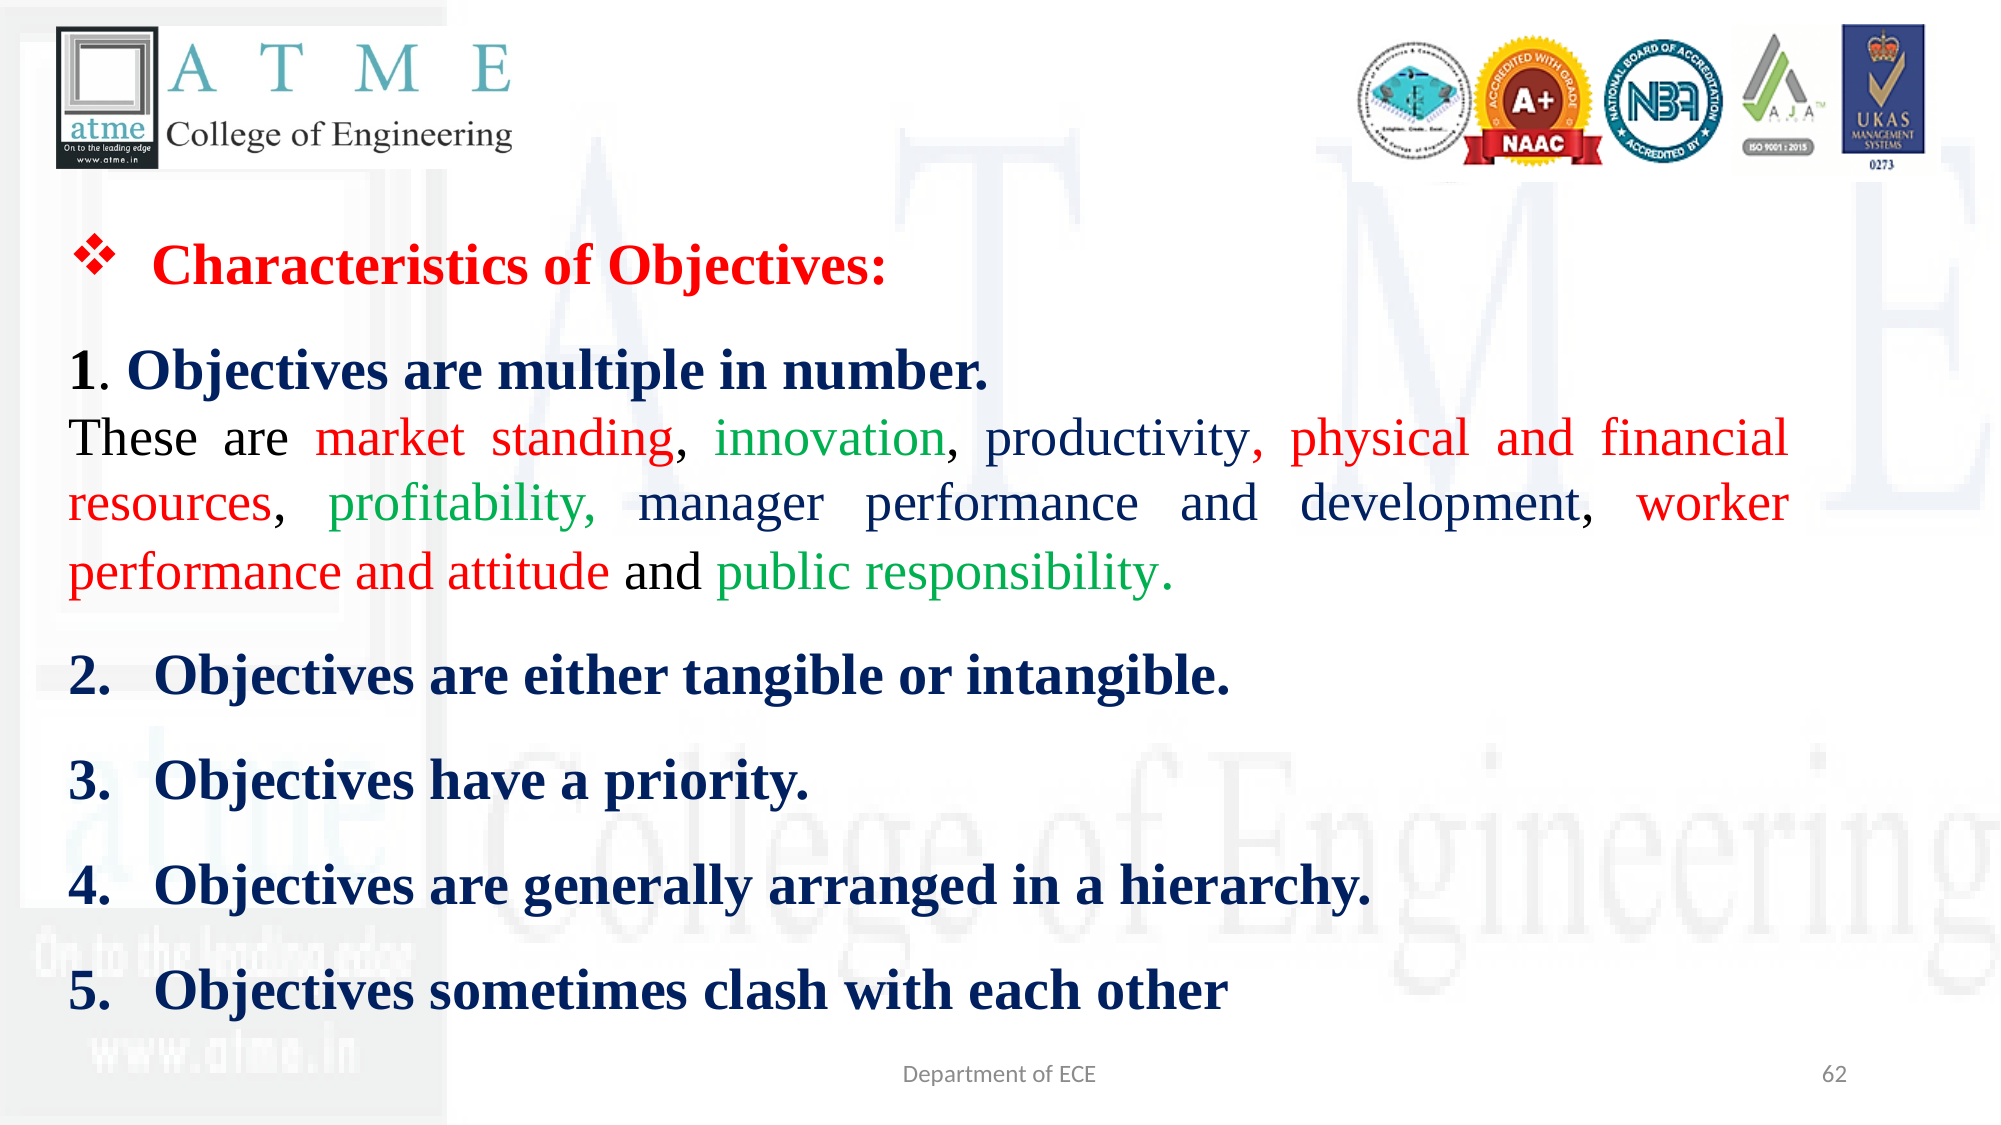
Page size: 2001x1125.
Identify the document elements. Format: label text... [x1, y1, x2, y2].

slide_number 62 [1412, 1042, 1863, 1103]
footer Department of ECE [662, 1042, 1338, 1103]
picture [56, 26, 512, 169]
picture [1352, 24, 1941, 183]
text_box Characteristics of Objectives: 1. Objectives are multiple in number. These are market standing, innovation, productivity, physical and financial resources, profitability, manager performance and development, worker performance and attitude and public responsibility. Objectives are either tangible or intangible. Objectives have a priority. Objectives are generally arranged in a hierarchy. Objectives sometimes clash with each other [53, 183, 1805, 1029]
